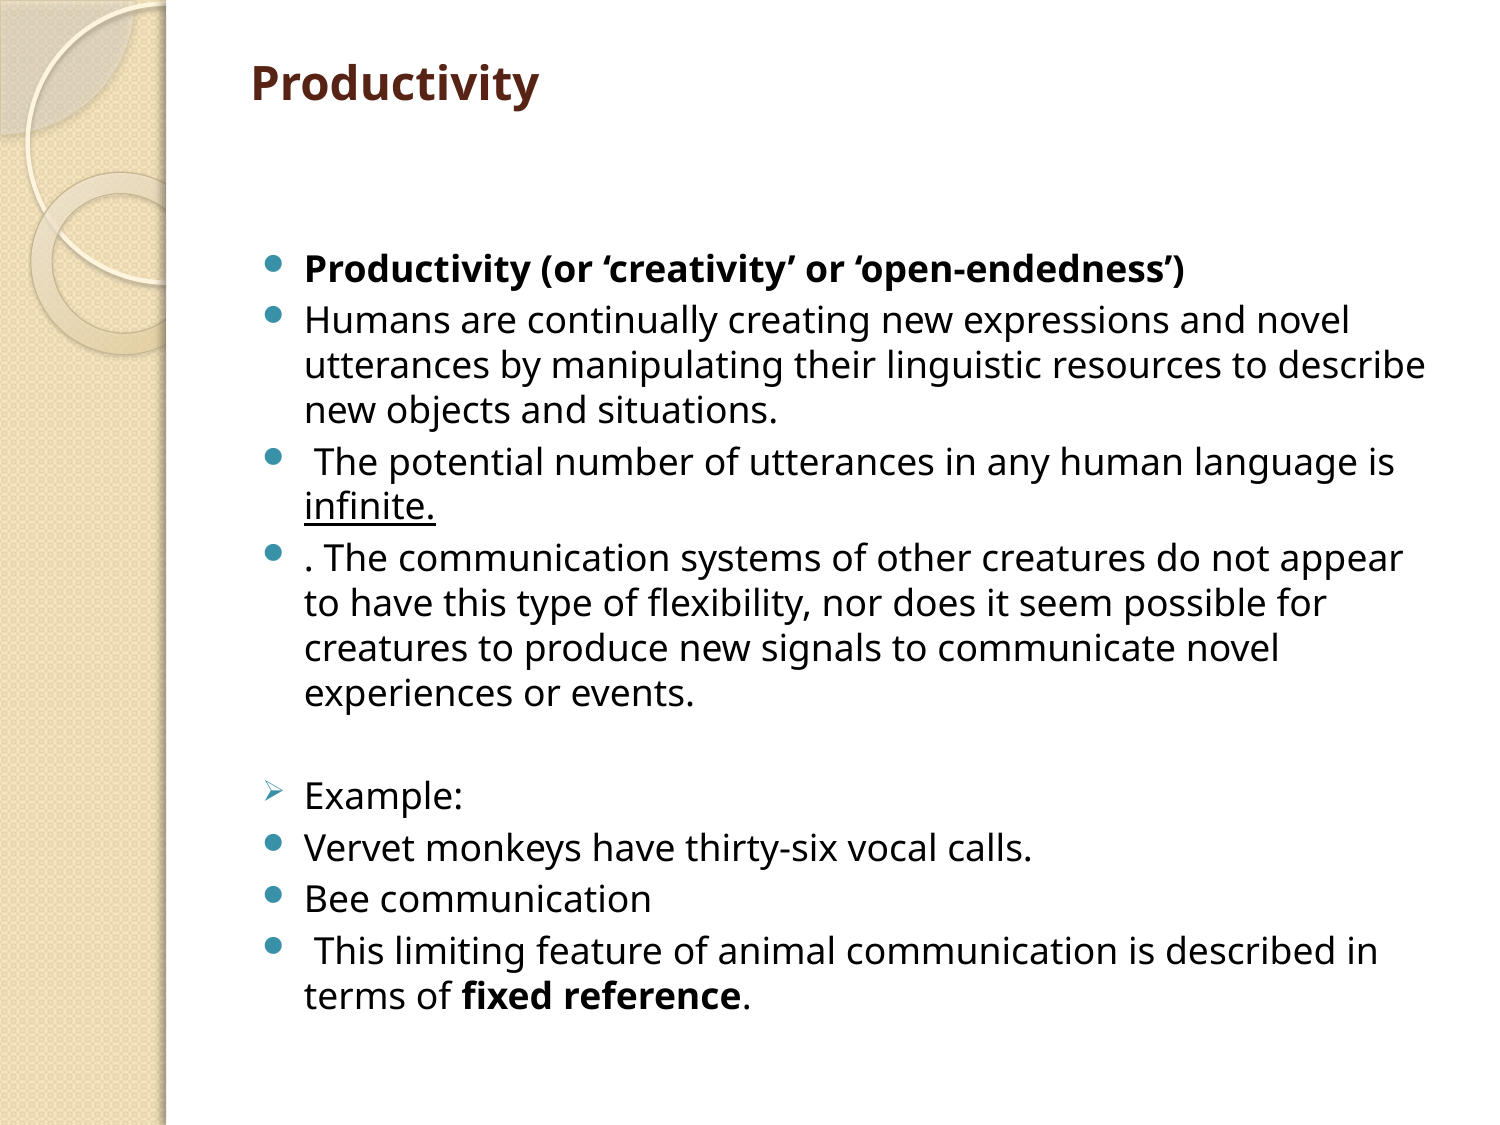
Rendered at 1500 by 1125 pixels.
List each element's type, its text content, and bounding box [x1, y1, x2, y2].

title Productivity [235, 45, 1466, 233]
list Productivity (or ‘creativity’ or ‘open-endedness’) Humans are continually creating new expressions and novel utterances by manipulating their linguistic resources to describe new objects and situations. The potential number of utterances in any human language is infinite. . The communication systems of other creatures do not appear to have this type of flexibility, nor does it seem possible for creatures to produce new signals to communicate novel experiences or events. Example: Vervet monkeys have thirty-six vocal calls. Bee communication This limiting feature of animal communication is described in terms of fixed reference. [235, 237, 1466, 1025]
